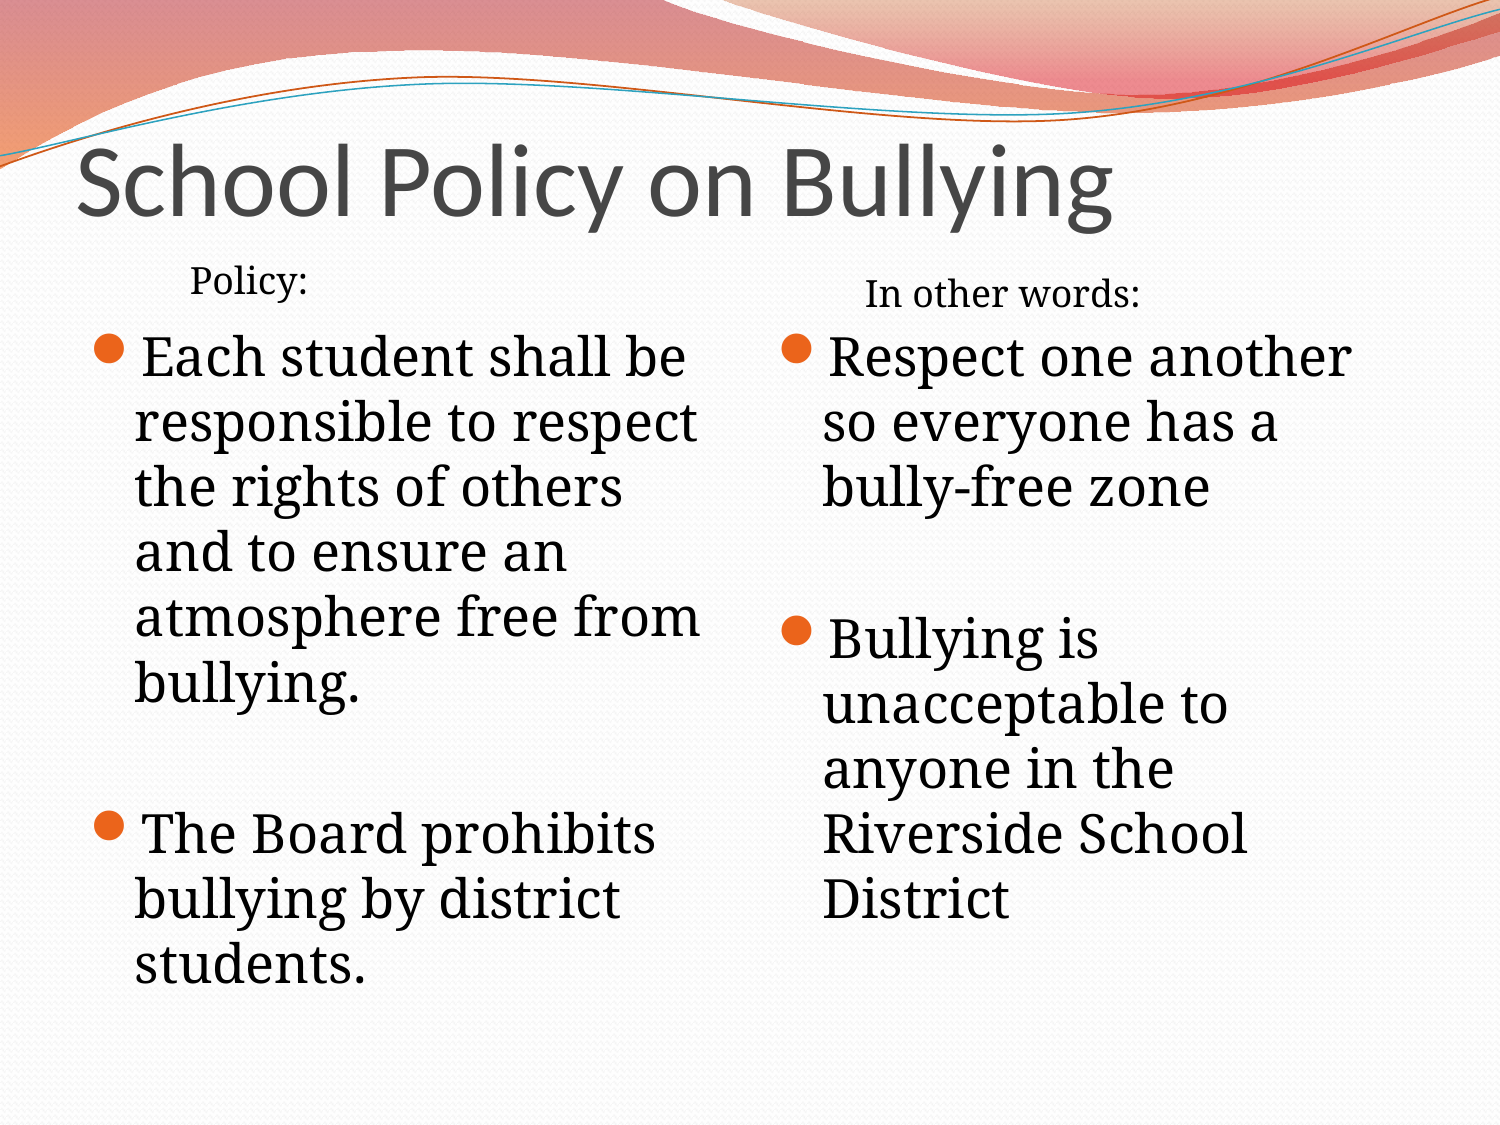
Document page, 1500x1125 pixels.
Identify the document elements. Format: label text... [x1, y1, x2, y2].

text_box In other words: [849, 262, 1250, 323]
title School Policy on Bullying [75, 50, 1425, 238]
list Respect one another so everyone has a bully-free zone Bullying is unacceptable to anyone in the Riverside School District [762, 314, 1425, 1043]
text_box Policy: [174, 249, 575, 310]
list Each student shall be responsible to respect the rights of others and to ensure an atmosphere free from bullying. The Board prohibits bullying by district students. [75, 314, 738, 1043]
